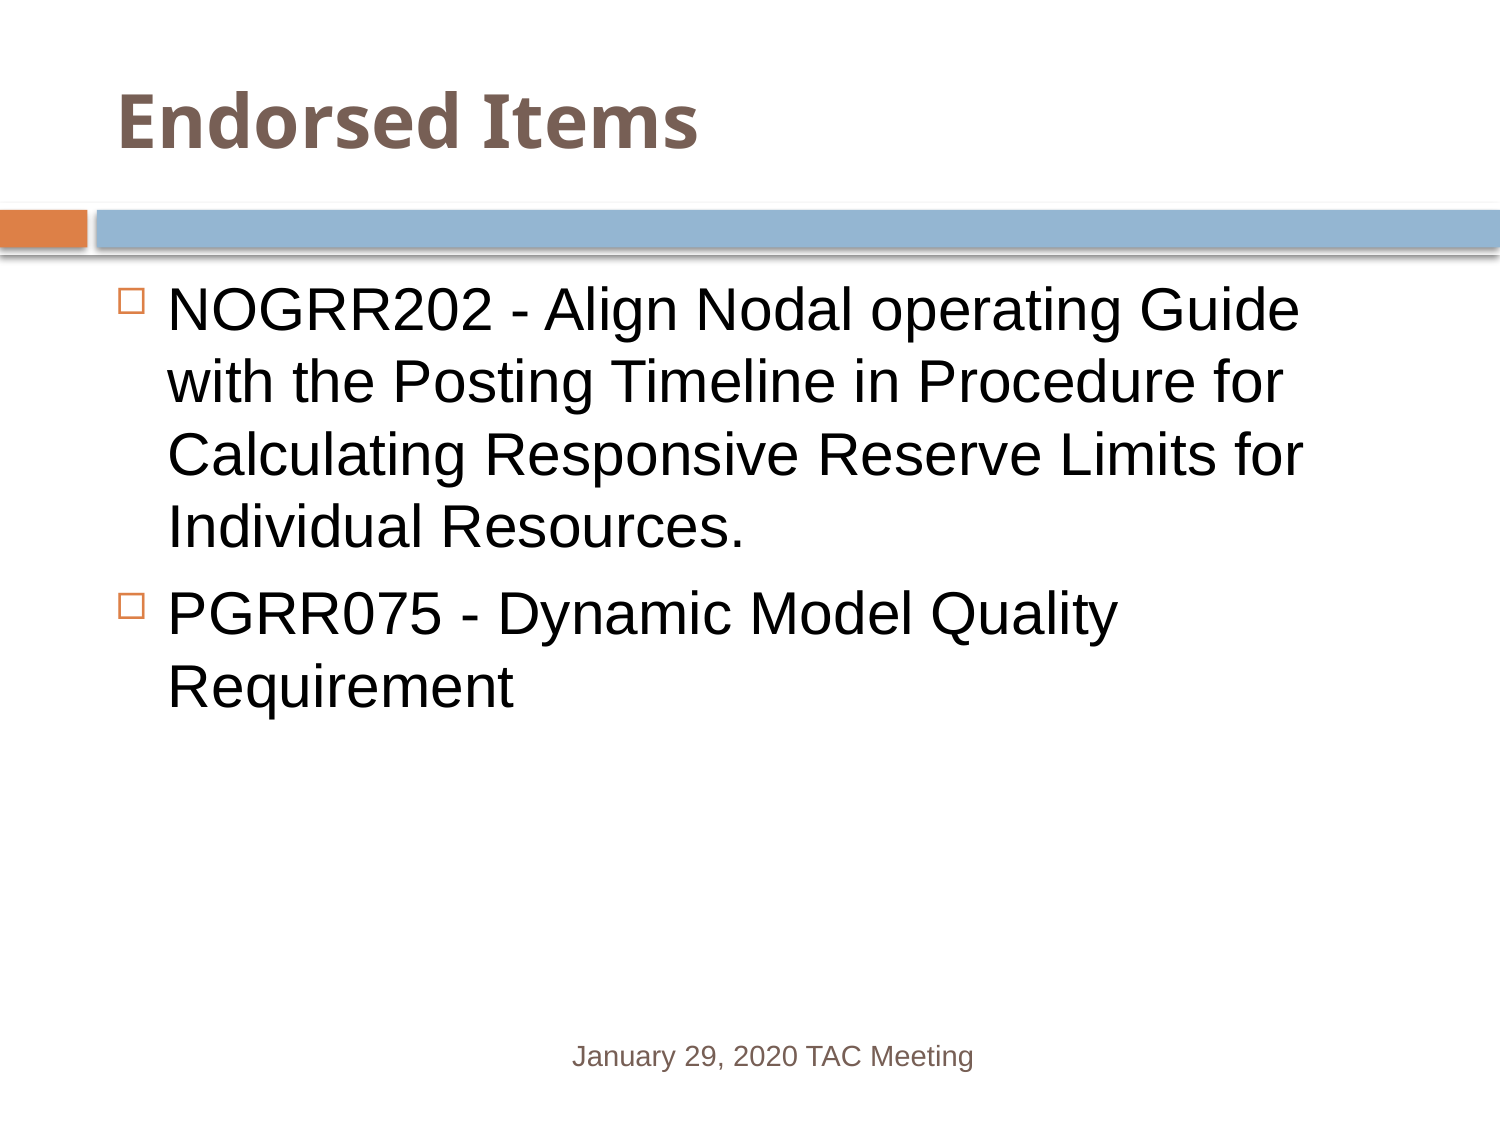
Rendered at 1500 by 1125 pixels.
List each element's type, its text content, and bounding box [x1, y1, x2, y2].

list NOGRR202 - Align Nodal operating Guide with the Posting Timeline in Procedure for Calculating Responsive Reserve Limits for Individual Resources. PGRR075 - Dynamic Model Quality Requirement [100, 262, 1439, 1001]
footer January 29, 2020 TAC Meeting [99, 1025, 990, 1085]
title Endorsed Items [100, 37, 1439, 201]
